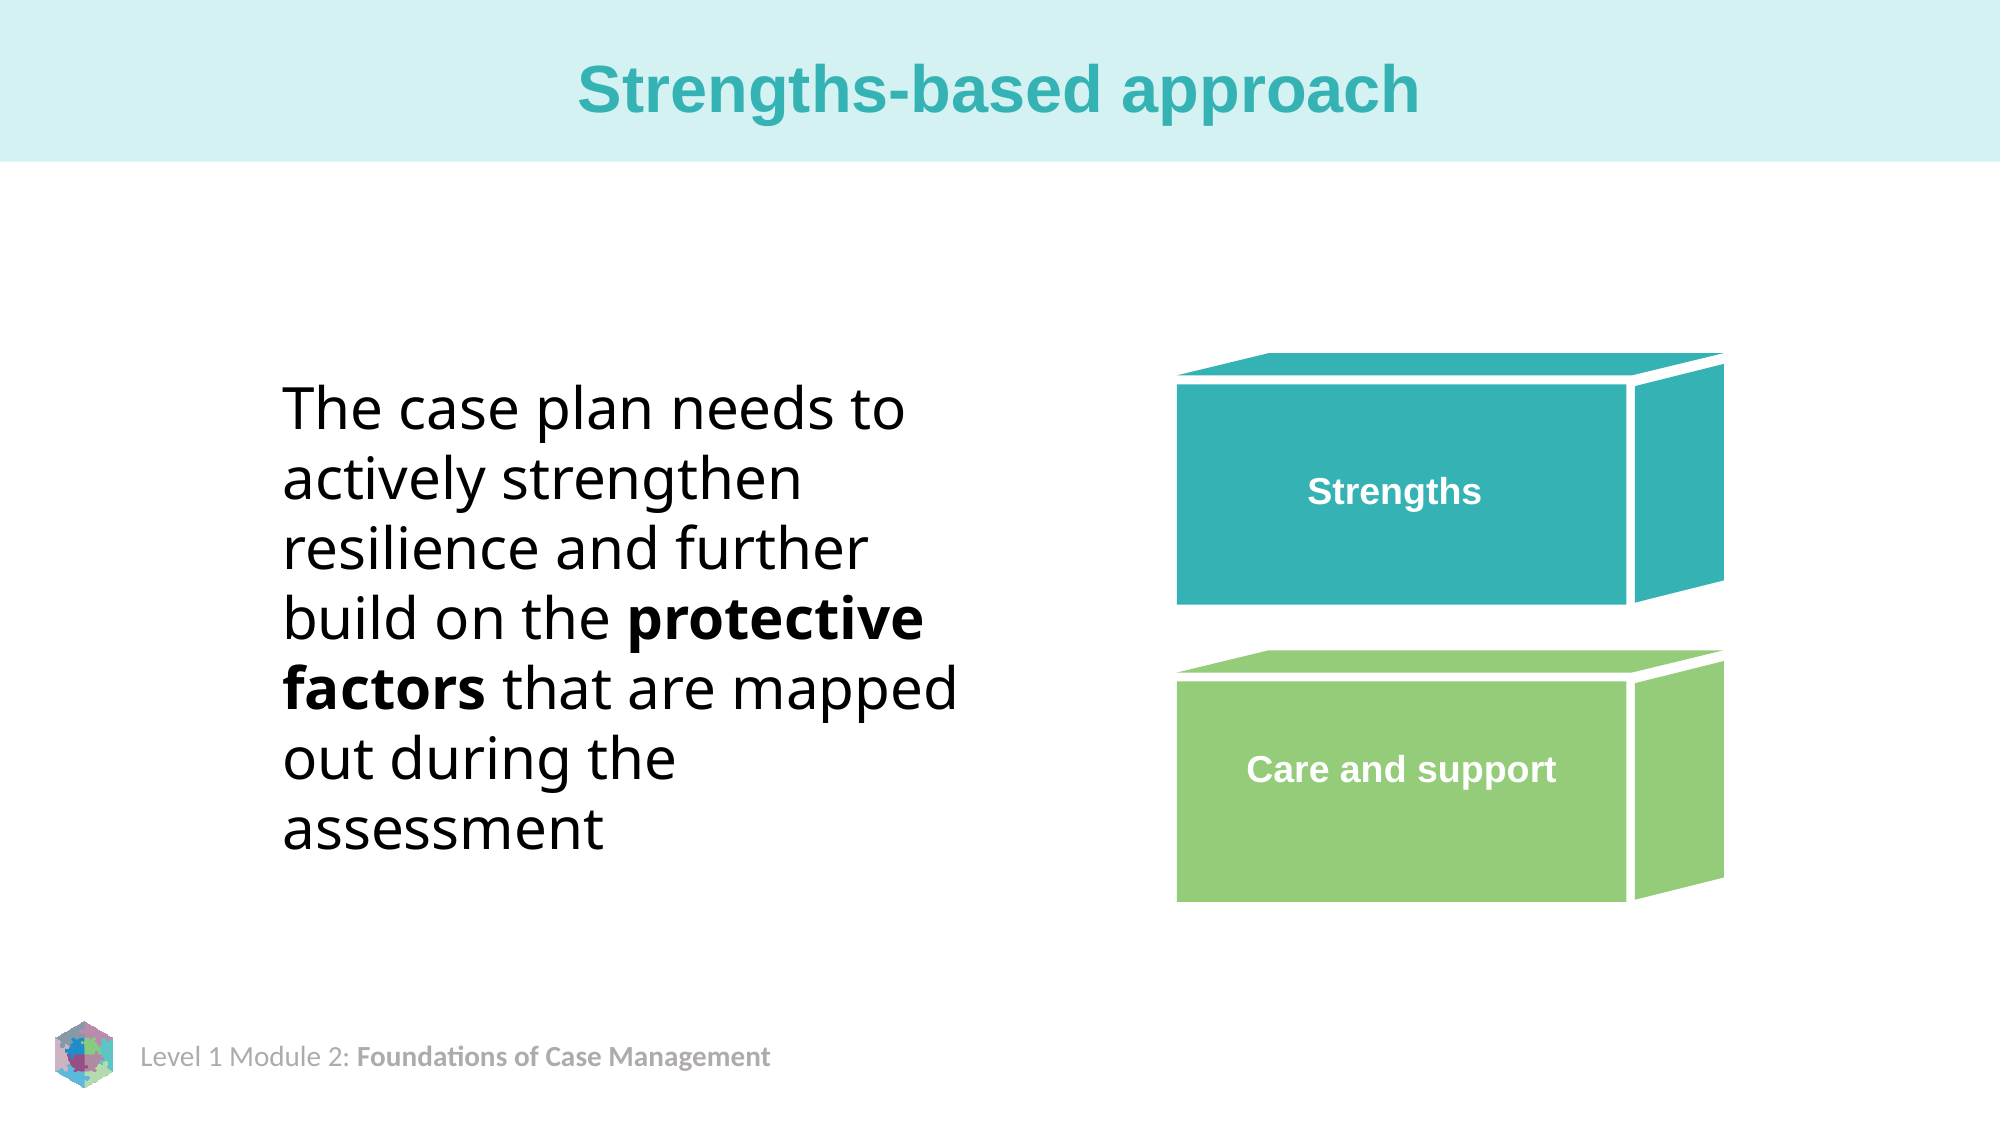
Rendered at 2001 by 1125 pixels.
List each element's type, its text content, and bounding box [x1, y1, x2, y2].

title Strengths-based approach [137, 19, 1863, 163]
text_box The case plan needs to actively strengthen resilience and further build on the protective factors that are mapped out during the assessment [267, 363, 976, 869]
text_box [1176, 353, 1724, 605]
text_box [1176, 650, 1724, 902]
picture [55, 1021, 113, 1088]
